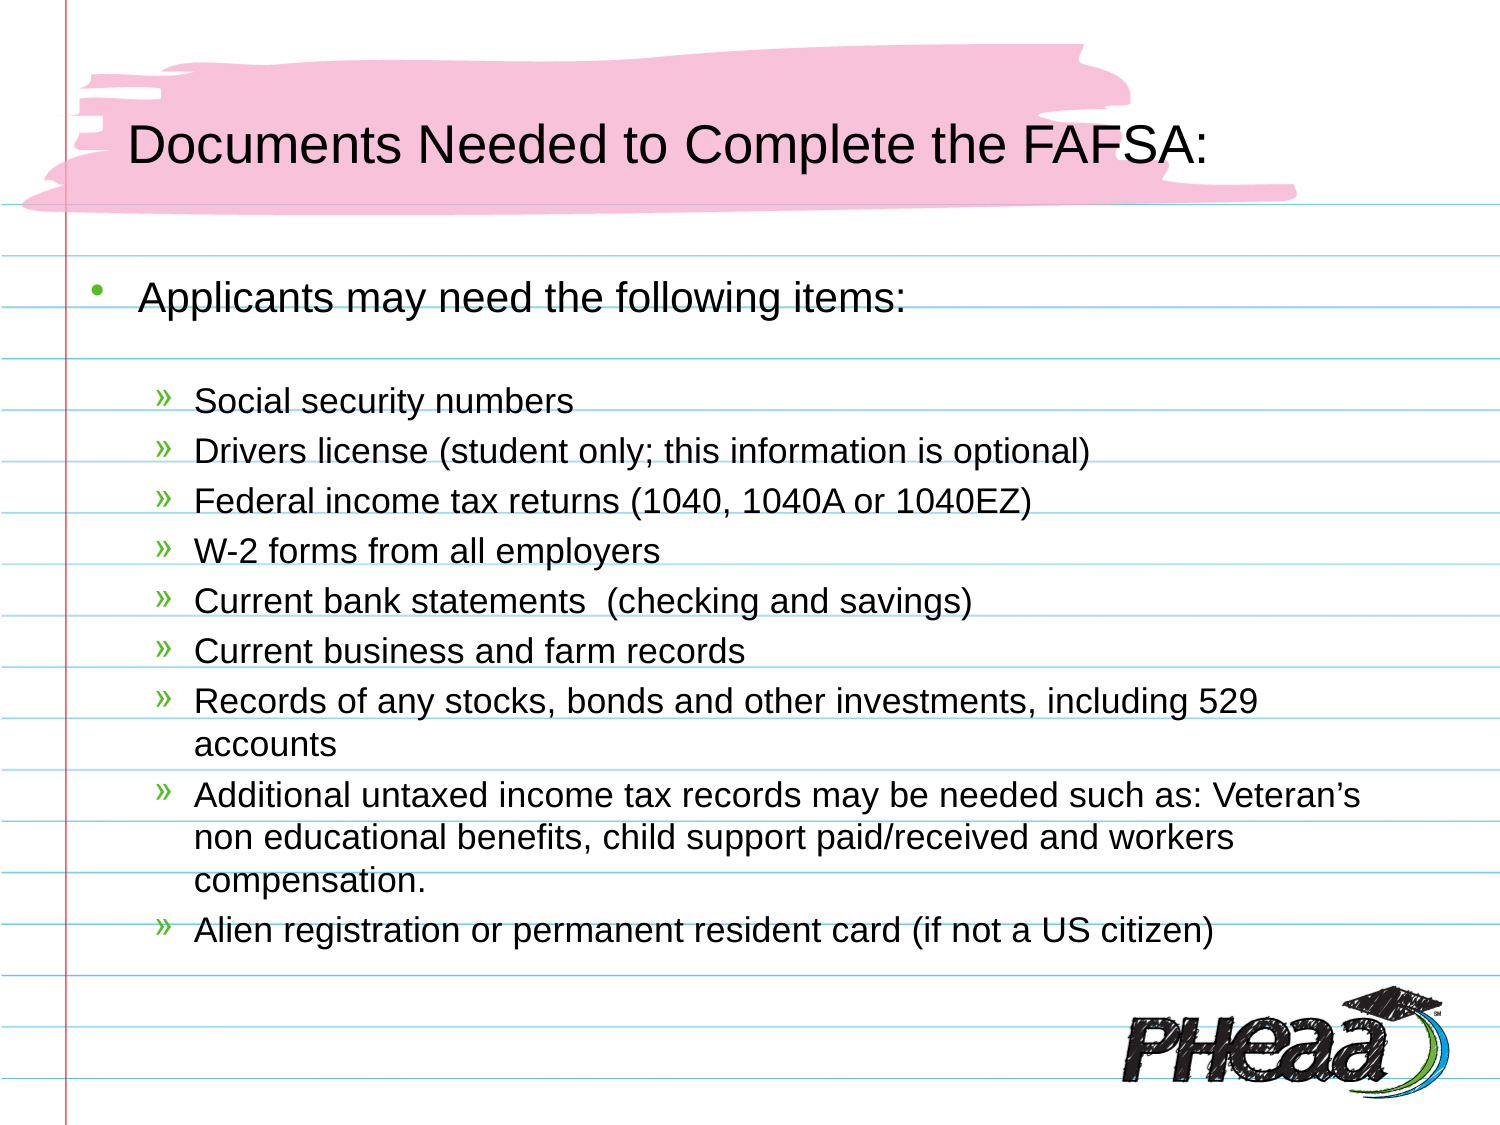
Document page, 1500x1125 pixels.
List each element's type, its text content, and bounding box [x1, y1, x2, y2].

list Applicants may need the following items: Social security numbers Drivers license (student only; this information is optional) Federal income tax returns (1040, 1040A or 1040EZ) W-2 forms from all employers Current bank statements (checking and savings) Current business and farm records Records of any stocks, bonds and other investments, including 529 accounts Additional untaxed income tax records may be needed such as: Veteran’s non educational benefits, child support paid/received and workers compensation. Alien registration or permanent resident card (if not a US citizen) [75, 262, 1425, 1005]
title Documents Needed to Complete the FAFSA: [112, 82, 1463, 200]
picture [0, 0, 1500, 1125]
